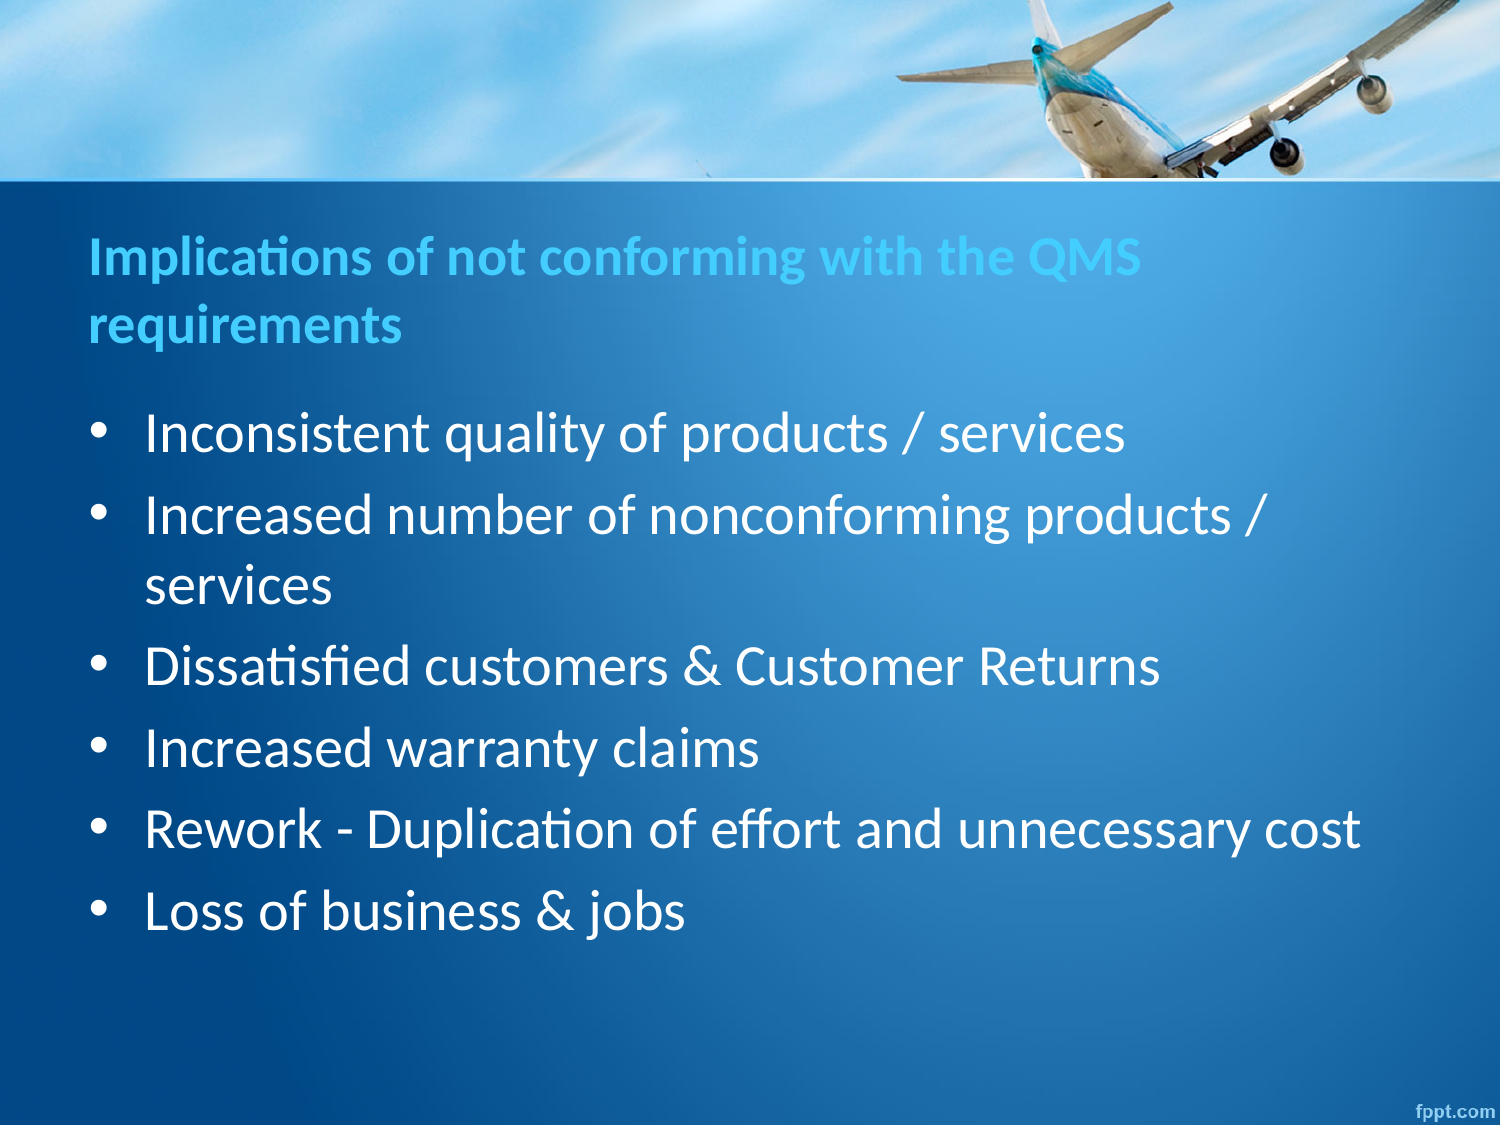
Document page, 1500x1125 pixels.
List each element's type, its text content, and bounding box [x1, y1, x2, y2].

list Inconsistent quality of products / services Increased number of nonconforming products / services Dissatisfied customers & Customer Returns Increased warranty claims Rework - Duplication of effort and unnecessary cost Loss of business & jobs [73, 387, 1424, 989]
title Implications of not conforming with the QMS requirements [73, 211, 1424, 363]
picture [0, 0, 1500, 1125]
